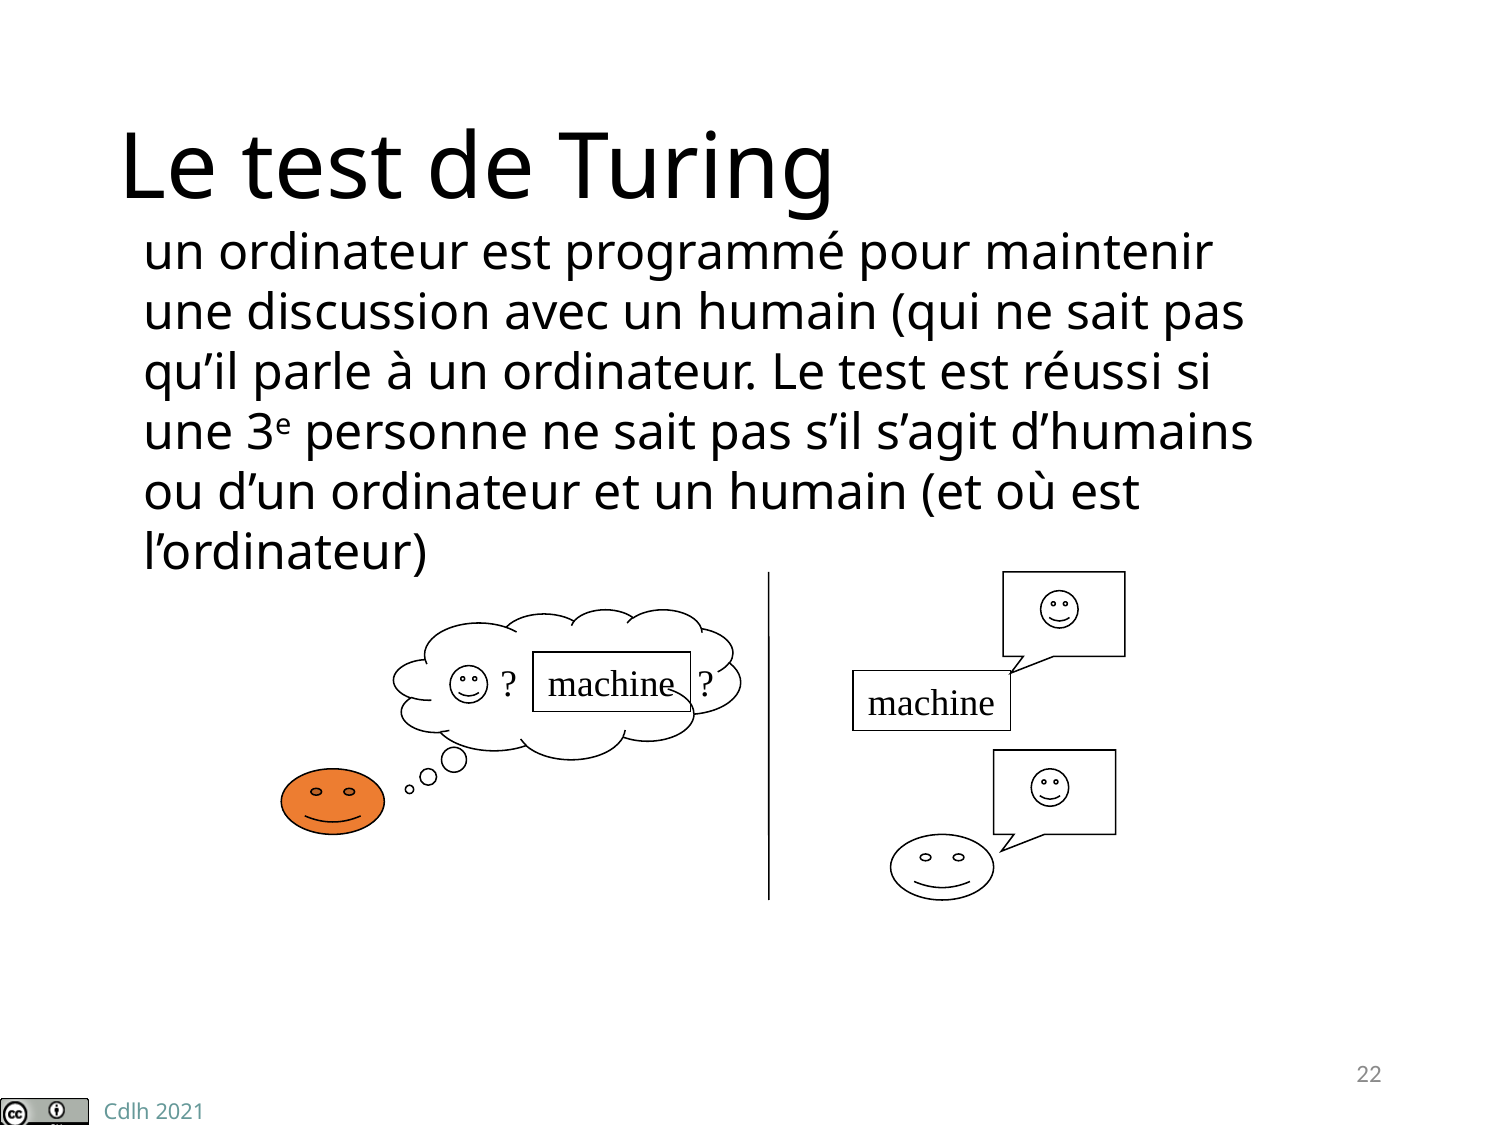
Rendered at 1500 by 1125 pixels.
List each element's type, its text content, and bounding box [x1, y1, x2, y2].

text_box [852, 571, 1125, 900]
title Le test de Turing [103, 59, 1397, 278]
picture [0, 1098, 89, 1125]
slide_number 22 [1059, 1042, 1397, 1103]
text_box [281, 609, 741, 835]
text_box un ordinateur est programmé pour maintenir une discussion avec un humain (qui ne sait pas qu’il parle à un ordinateur. Le test est réussi si une 3e personne ne sait pas s’il s’agit d’humains ou d’un ordinateur et un humain (et où est l’ordinateur) [128, 211, 1284, 587]
